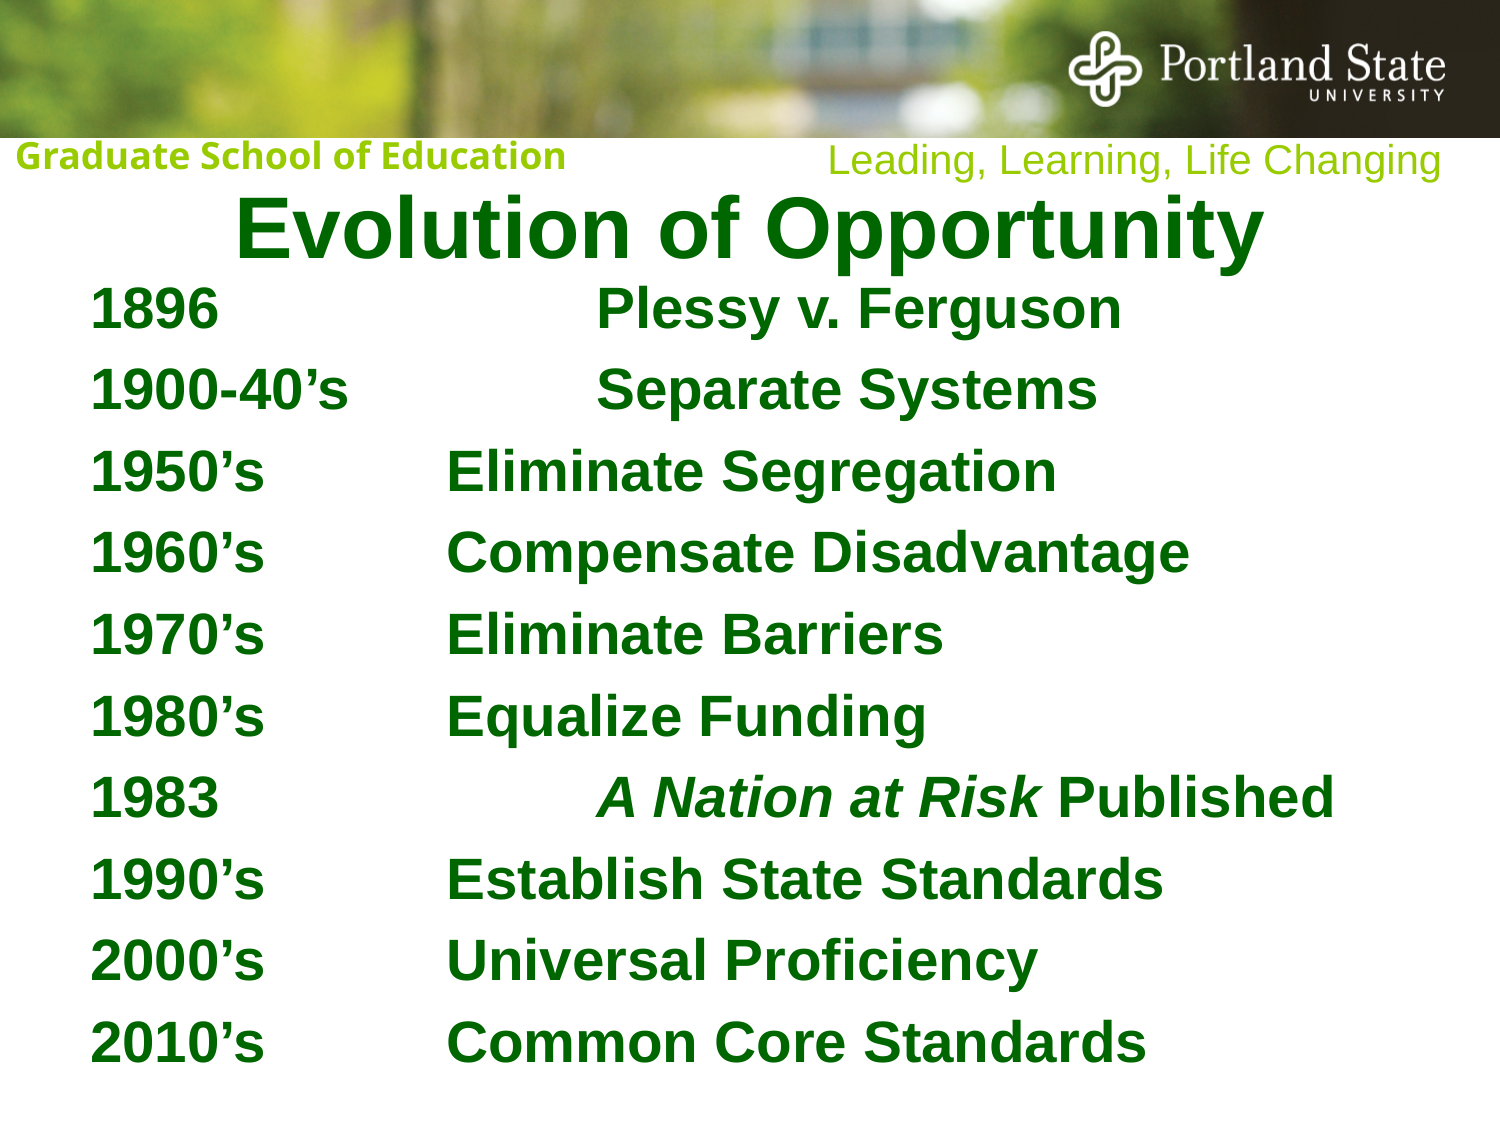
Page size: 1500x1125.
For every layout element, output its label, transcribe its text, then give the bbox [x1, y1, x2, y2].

title Evolution of Opportunity [0, 174, 1500, 285]
list 1896 Plessy v. Ferguson 1900-40’s Separate Systems 1950’s Eliminate Segregation 1960’s Compensate Disadvantage 1970’s Eliminate Barriers 1980’s Equalize Funding 1983 A Nation at Risk Published 1990’s Establish State Standards 2000’s Universal Proficiency 2010’s Common Core Standards [74, 262, 1426, 1113]
